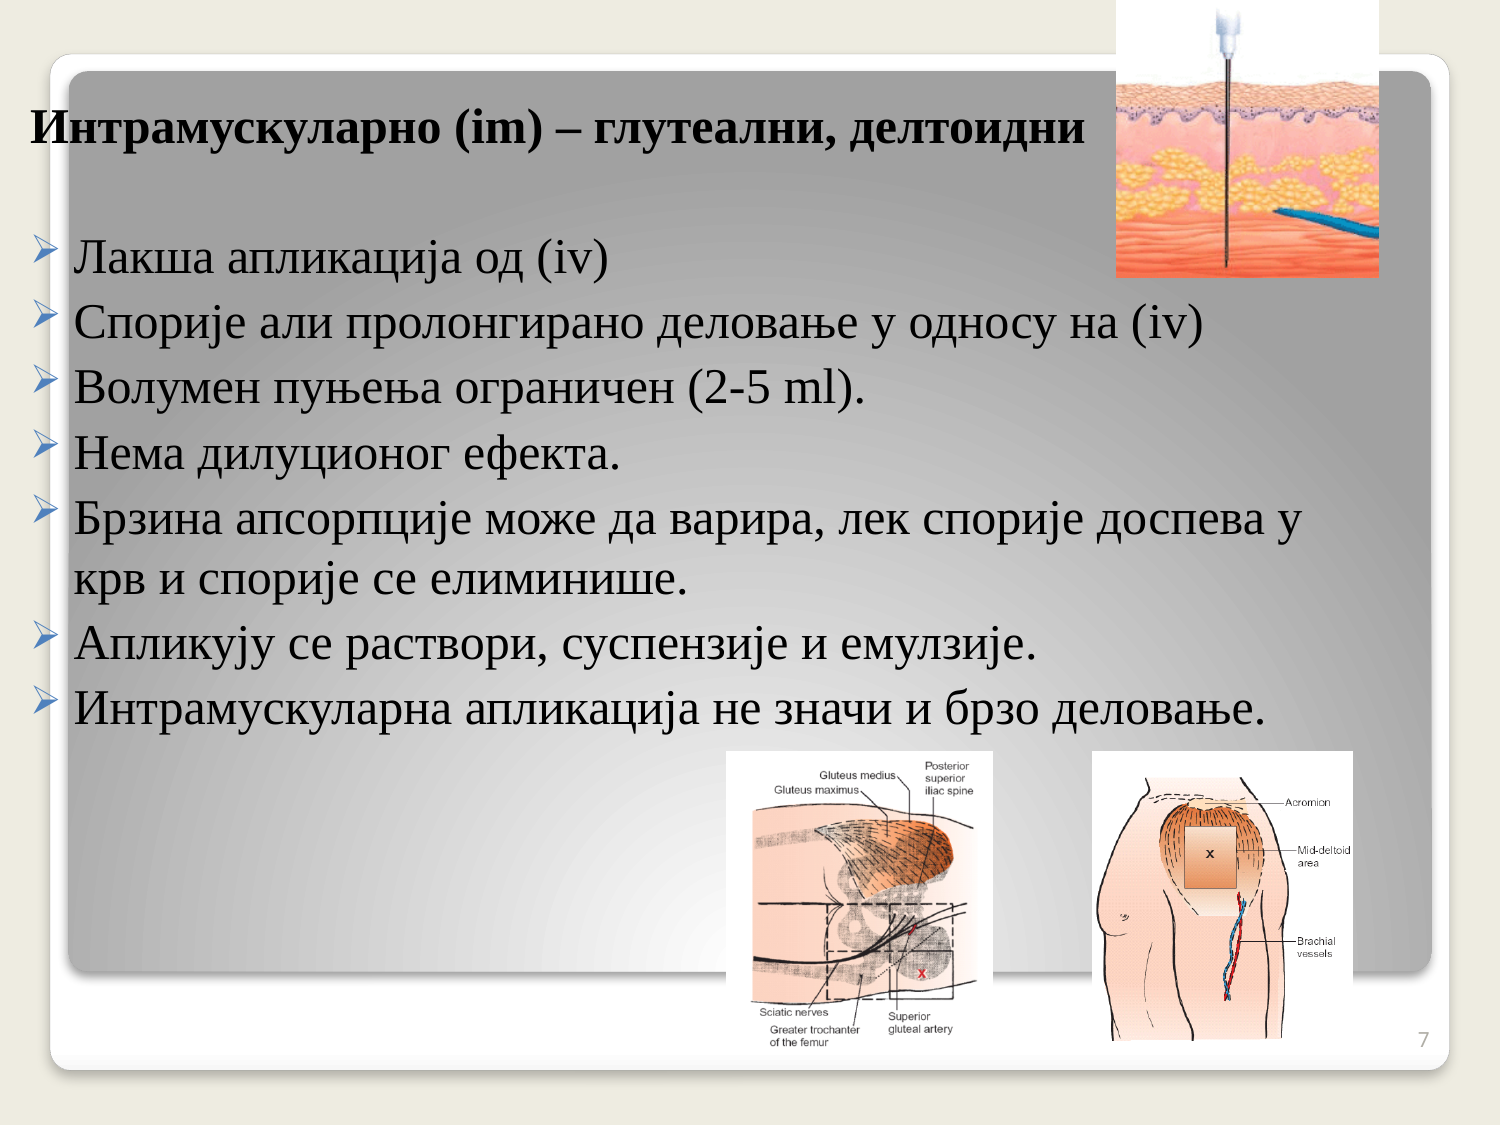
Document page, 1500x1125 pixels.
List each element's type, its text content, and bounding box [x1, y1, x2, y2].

picture [1092, 751, 1353, 1054]
picture [726, 751, 993, 1056]
slide_number 7 [1369, 1002, 1445, 1063]
list Интрамускуларно (im) – глутеални, делтоидни Лакша апликација од (iv) Спорије али пролонгирано деловање у односу на (iv) Волумен пуњења ограничен (2-5 ml). Нема дилуционог ефекта. Брзина апсорпције може да варира, лек спорије доспева у крв и спорије се елиминише. Апликују се раствори, суспензије и емулзије. Интрамускуларна апликација не значи и брзо деловање. [0, 78, 1359, 1083]
picture [1115, 0, 1379, 278]
